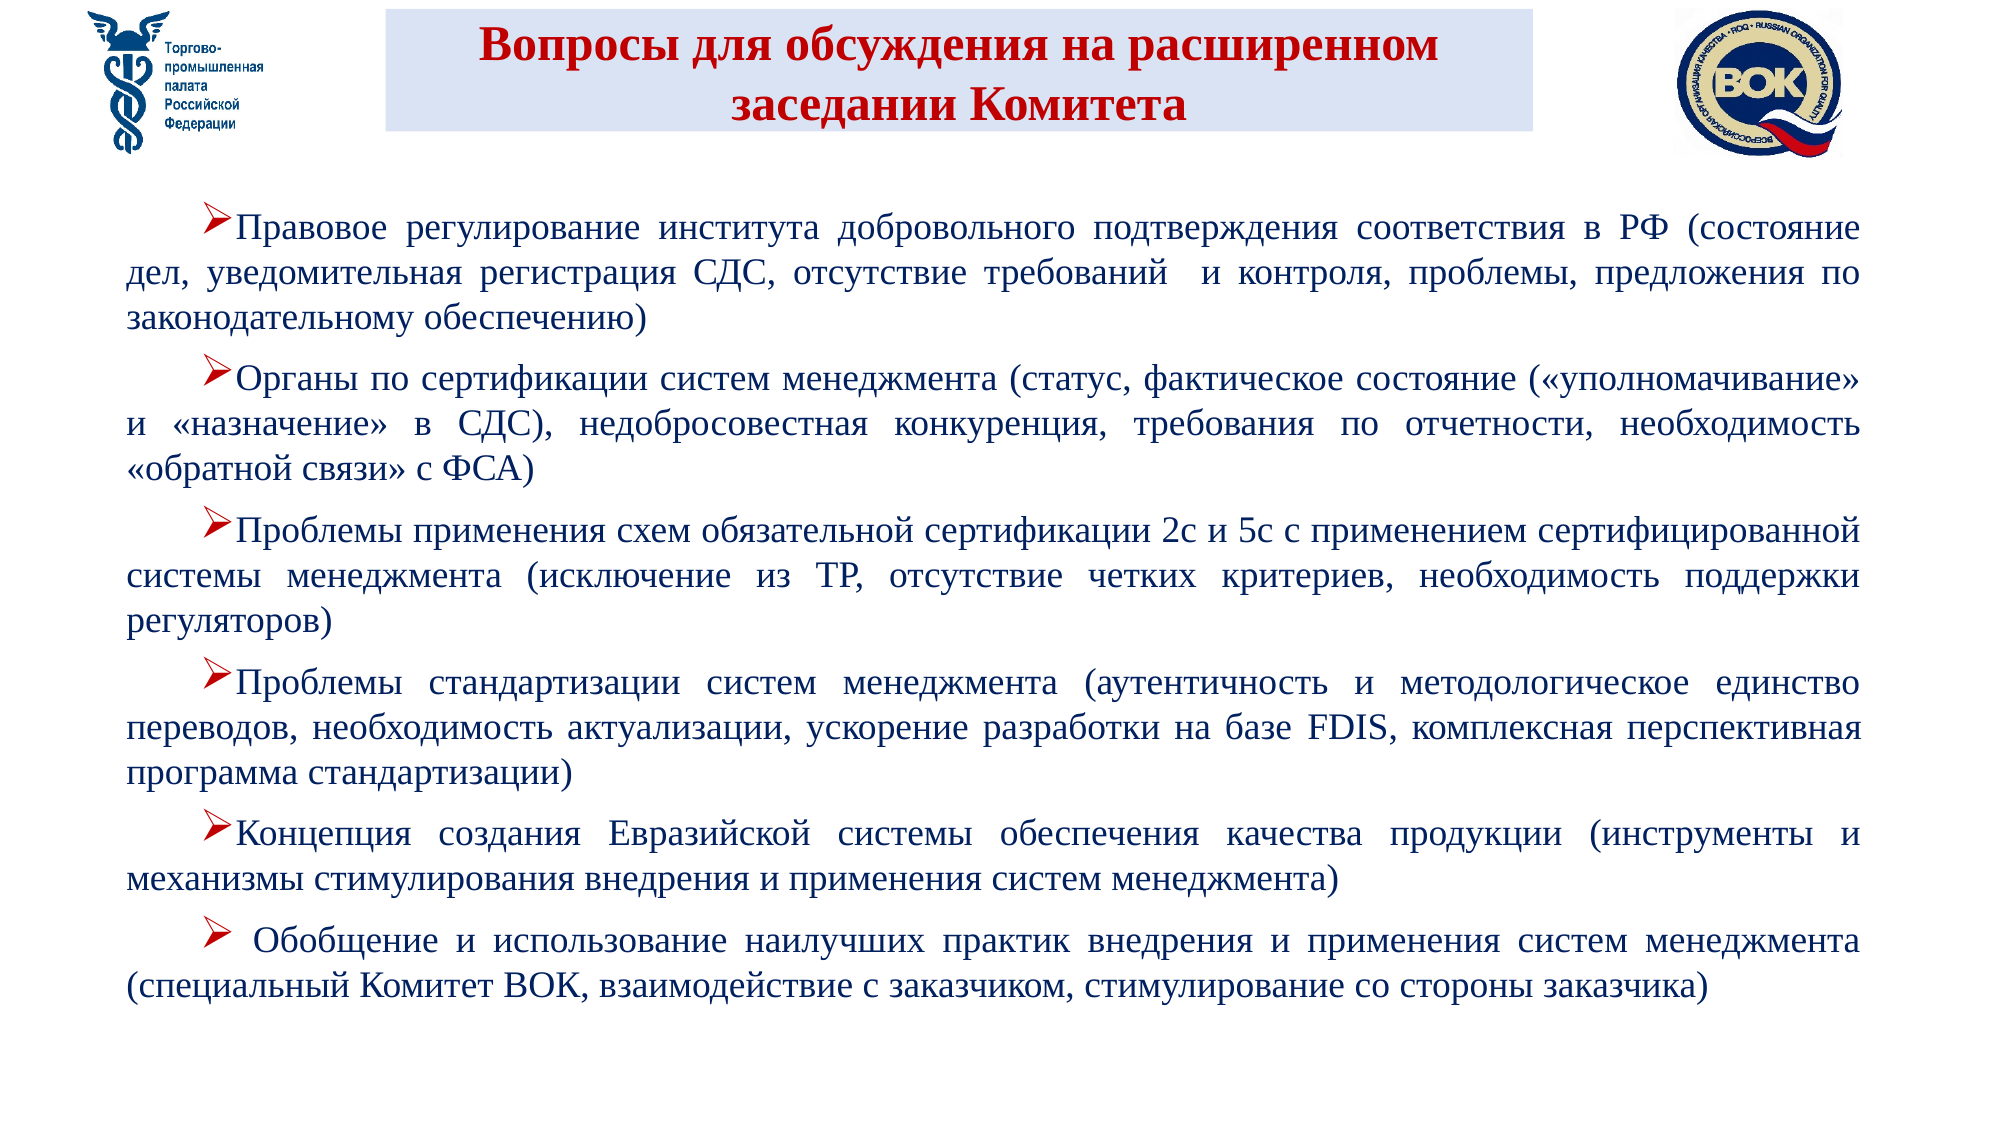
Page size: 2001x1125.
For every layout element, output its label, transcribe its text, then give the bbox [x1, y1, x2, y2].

text_box Правовое регулирование института добровольного подтверждения соответствия в РФ (состояние дел, уведомительная регистрация СДС, отсутствие требований и контроля, проблемы, предложения по законодательному обеспечению) Органы по сертификации систем менеджмента (статус, фактическое состояние («уполномачивание» и «назначение» в СДС), недобросовестная конкуренция, требования по отчетности, необходимость «обратной связи» с ФСА) Проблемы применения схем обязательной сертификации 2с и 5с с применением сертифицированной системы менеджмента (исключение из ТР, отсутствие четких критериев, необходимость поддержки регуляторов) Проблемы стандартизации систем менеджмента (аутентичность и методологическое единство переводов, необходимость актуализации, ускорение разработки на базе FDIS, комплексная перспективная программа стандартизации) Концепция создания Евразийской системы обеспечения качества продукции (инструменты и механизмы стимулирования внедрения и применения систем менеджмента) Обобщение и использование наилучших практик внедрения и применения систем менеджмента (специальный Комитет ВОК, взаимодействие с заказчиком, стимулирование со стороны заказчика) [111, 194, 1878, 1103]
text_box Вопросы для обсуждения на расширенном заседании Комитета [385, 8, 1533, 132]
picture [1674, 8, 1843, 158]
picture [85, 8, 269, 158]
